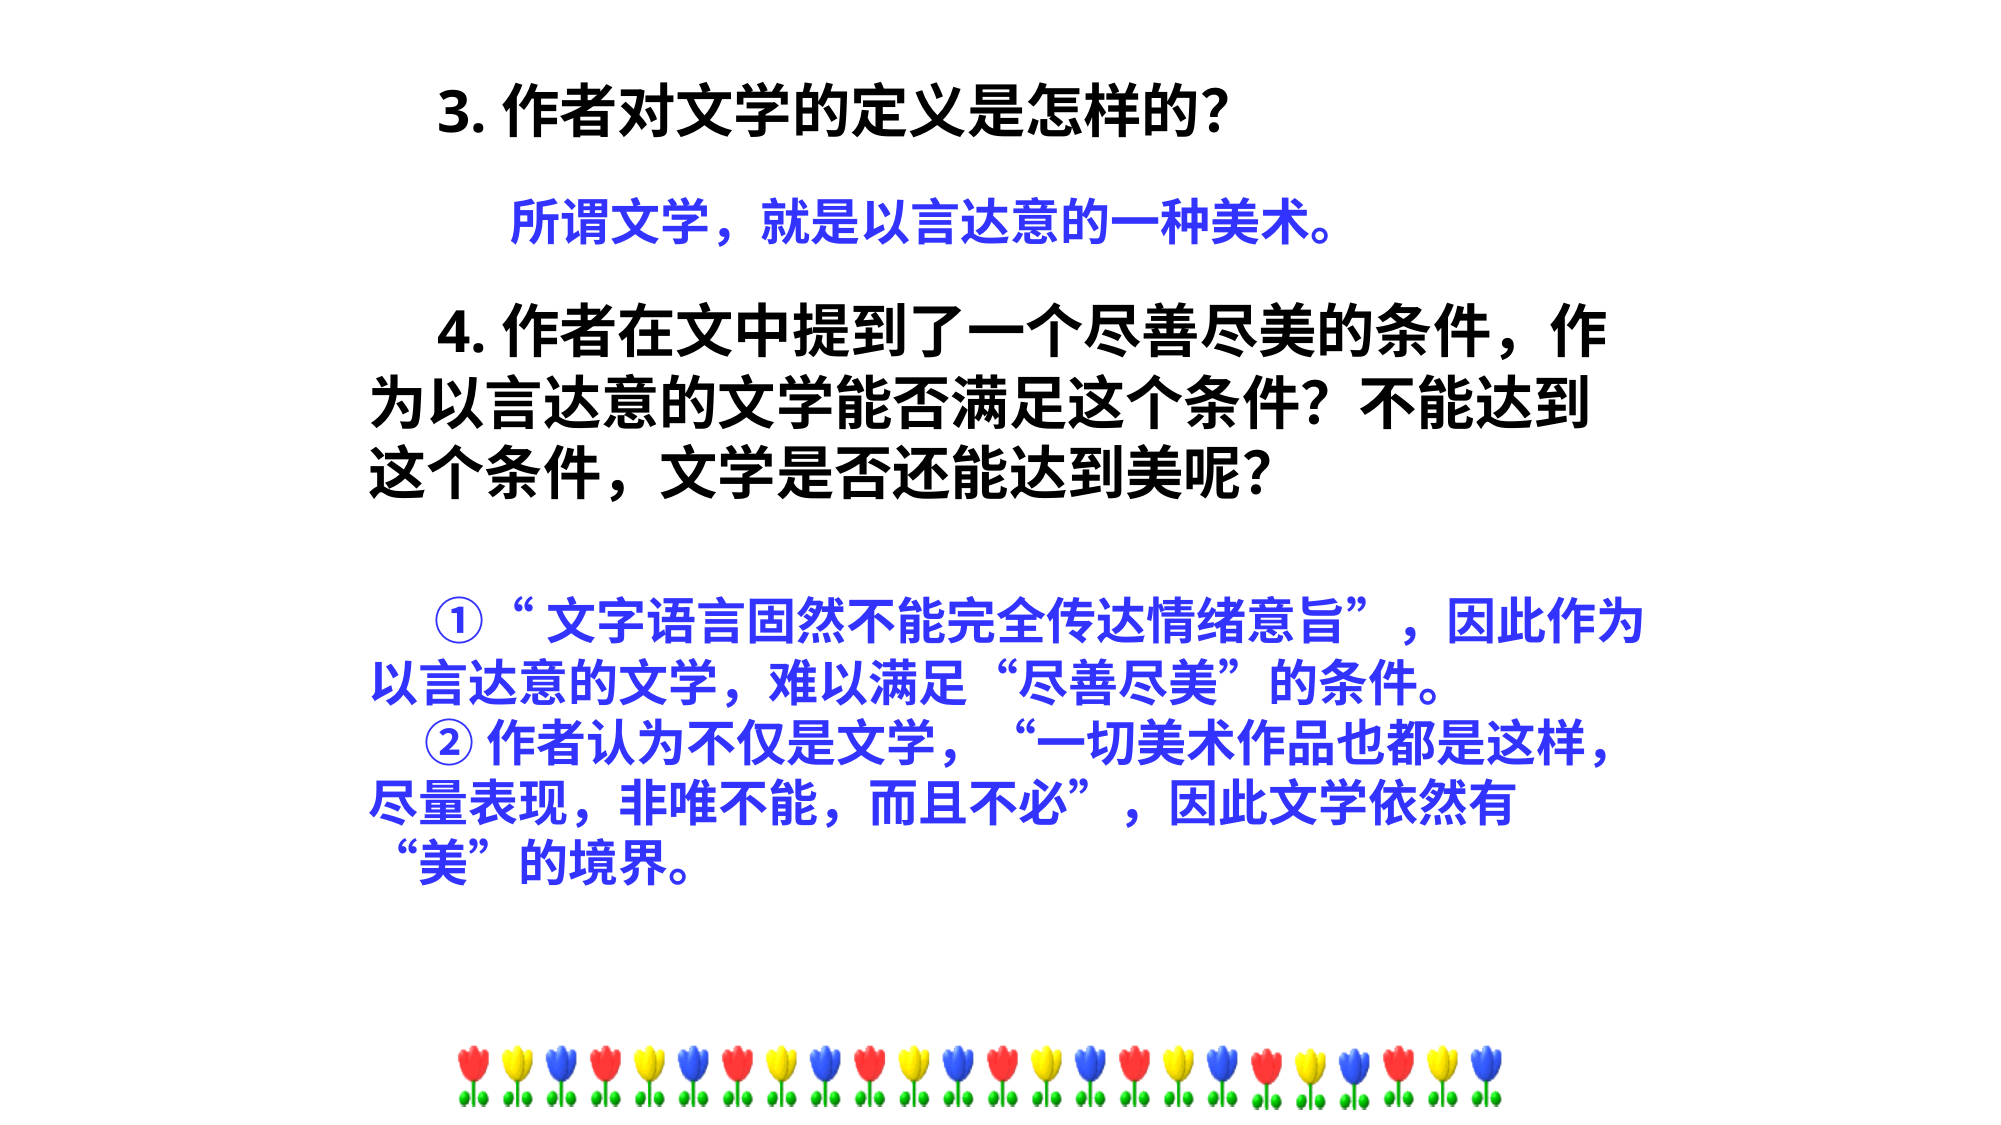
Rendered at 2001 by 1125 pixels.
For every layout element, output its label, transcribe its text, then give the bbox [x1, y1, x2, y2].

text_box 4.作者在文中提到了一个尽善尽美的条件，作为以言达意的文学能否满足这个条件？不能达到这个条件，文学是否还能达到美呢？ [353, 278, 1665, 514]
picture [451, 1042, 1509, 1110]
text_box ①“文字语言固然不能完全传达情绪意旨”，因此作为以言达意的文学，难以满足“尽善尽美”的条件。 ②作者认为不仅是文学，“一切美术作品也都是这样，尽量表现，非唯不能，而且不必”，因此文学依然有“美”的境界。 [353, 574, 1665, 899]
text_box 所谓文学，就是以言达意的一种美术。 [472, 183, 1624, 258]
text_box 3.作者对文学的定义是怎样的？ [353, 58, 1665, 154]
